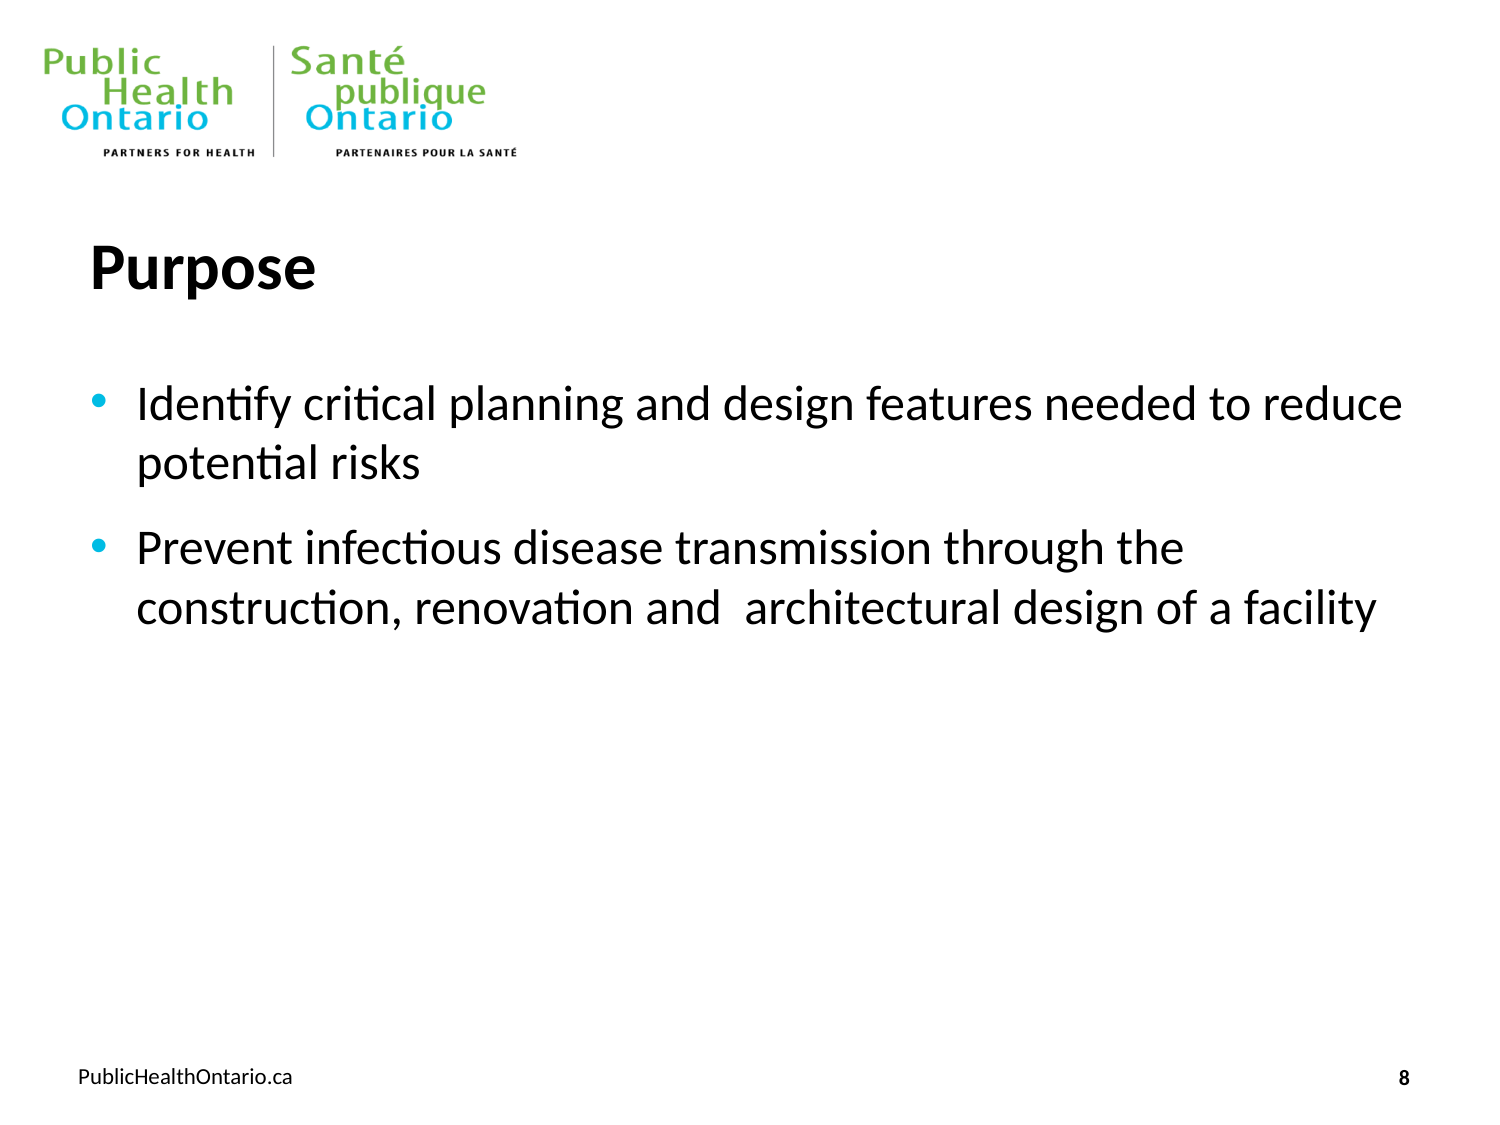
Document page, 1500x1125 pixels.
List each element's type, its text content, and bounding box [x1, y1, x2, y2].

slide_number 8 [1287, 1057, 1425, 1096]
picture [37, 37, 525, 165]
list Identify critical planning and design features needed to reduce potential risks Prevent infectious disease transmission through the construction, renovation and architectural design of a facility [75, 362, 1425, 1000]
title Purpose [75, 187, 1425, 338]
